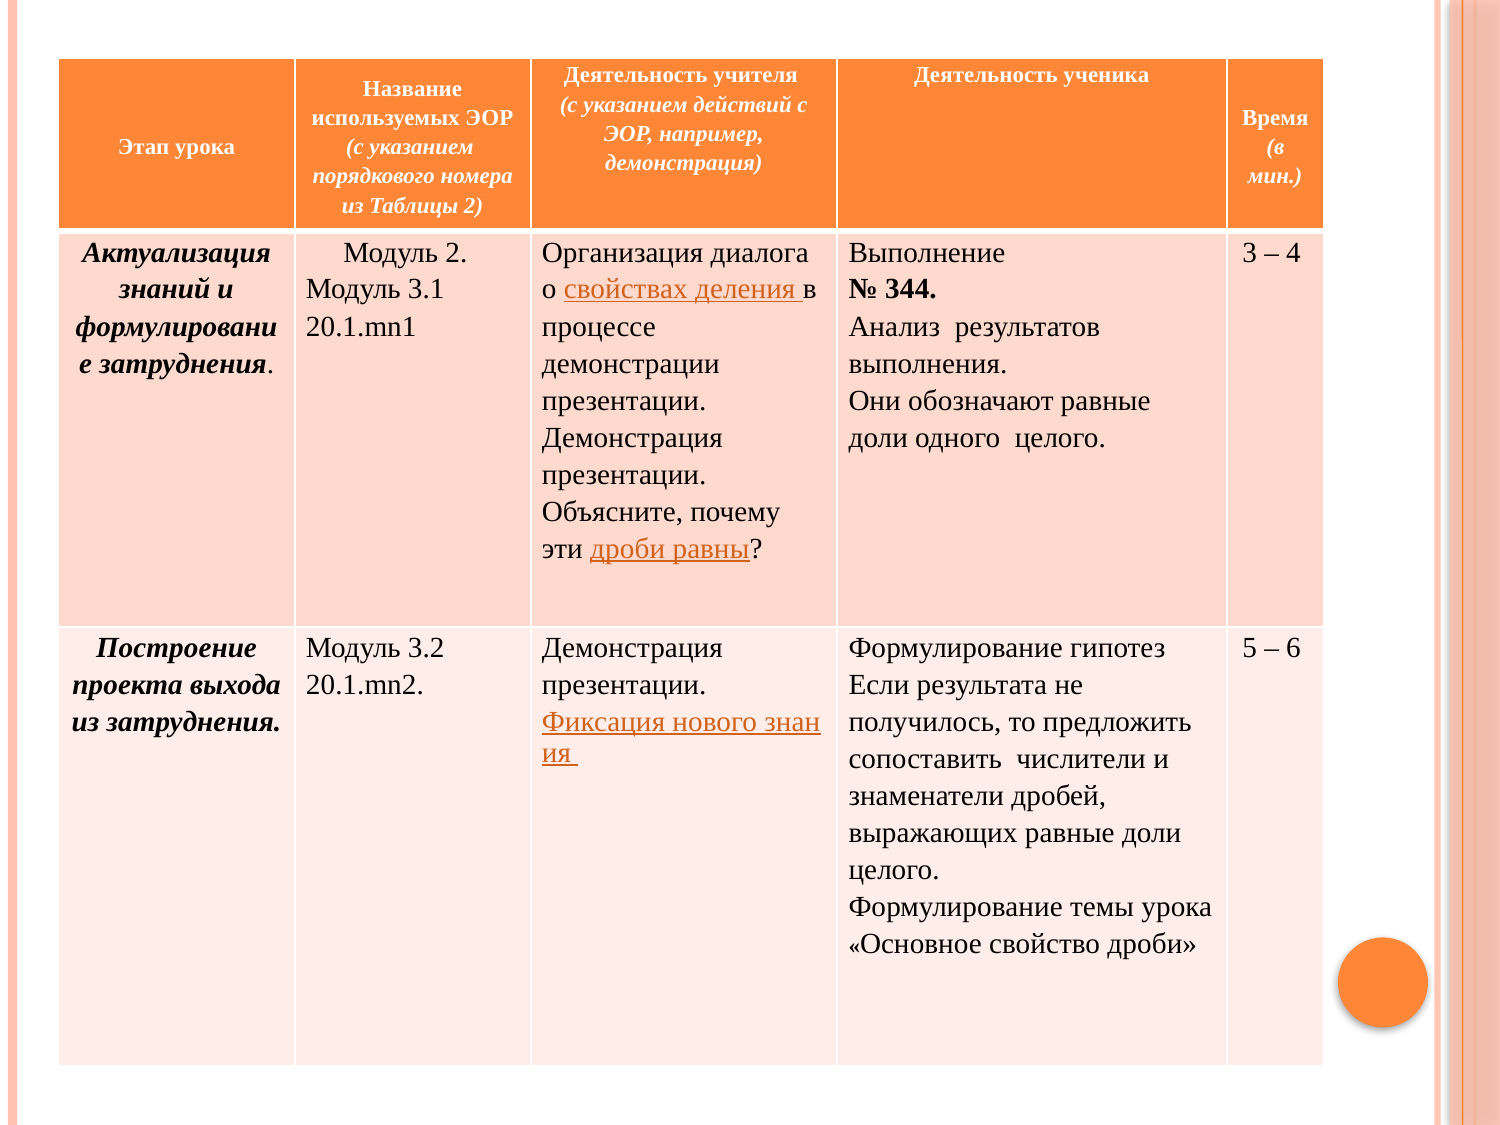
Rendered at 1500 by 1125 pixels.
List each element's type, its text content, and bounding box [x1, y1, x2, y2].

table_cell Модуль 2. Модуль 3.1 20.1.mn1 [296, 234, 530, 626]
table_cell Формулирование гипотез Если результата не получилось, то предложить сопоставить числители и знаменатели дробей, выражающих равные доли целого. Формулирование темы урока «Основное свойство дроби» [838, 628, 1226, 1065]
table_header Время (в мин.) [1228, 59, 1323, 228]
table_cell Построение проекта выхода из затруднения. [59, 628, 294, 1065]
table_cell Организация диалога о свойствах деления в процессе демонстрации презентации. Демонстрация презентации. Объясните, почему эти дроби равны? [532, 234, 836, 626]
table_cell Модуль 3.2 20.1.mn2. [296, 628, 530, 1065]
table_cell Актуализация знаний и формулирование затруднения. [59, 234, 294, 626]
table_cell 5 – 6 [1228, 628, 1323, 1065]
table_header Деятельность ученика [838, 59, 1226, 228]
table_cell Демонстрация презентации. Фиксация нового знания [532, 628, 836, 1065]
table_header Этап урока [59, 59, 294, 228]
table_cell Выполнение № 344. Анализ результатов выполнения. Они обозначают равные доли одного целого. [838, 234, 1226, 626]
table_cell 3 – 4 [1228, 234, 1323, 626]
table_header Деятельность учителя (с указанием действий с ЭОР, например, демонстрация) [532, 59, 836, 228]
table_header Название используемых ЭОР (с указанием порядкового номера из Таблицы 2) [296, 59, 530, 228]
